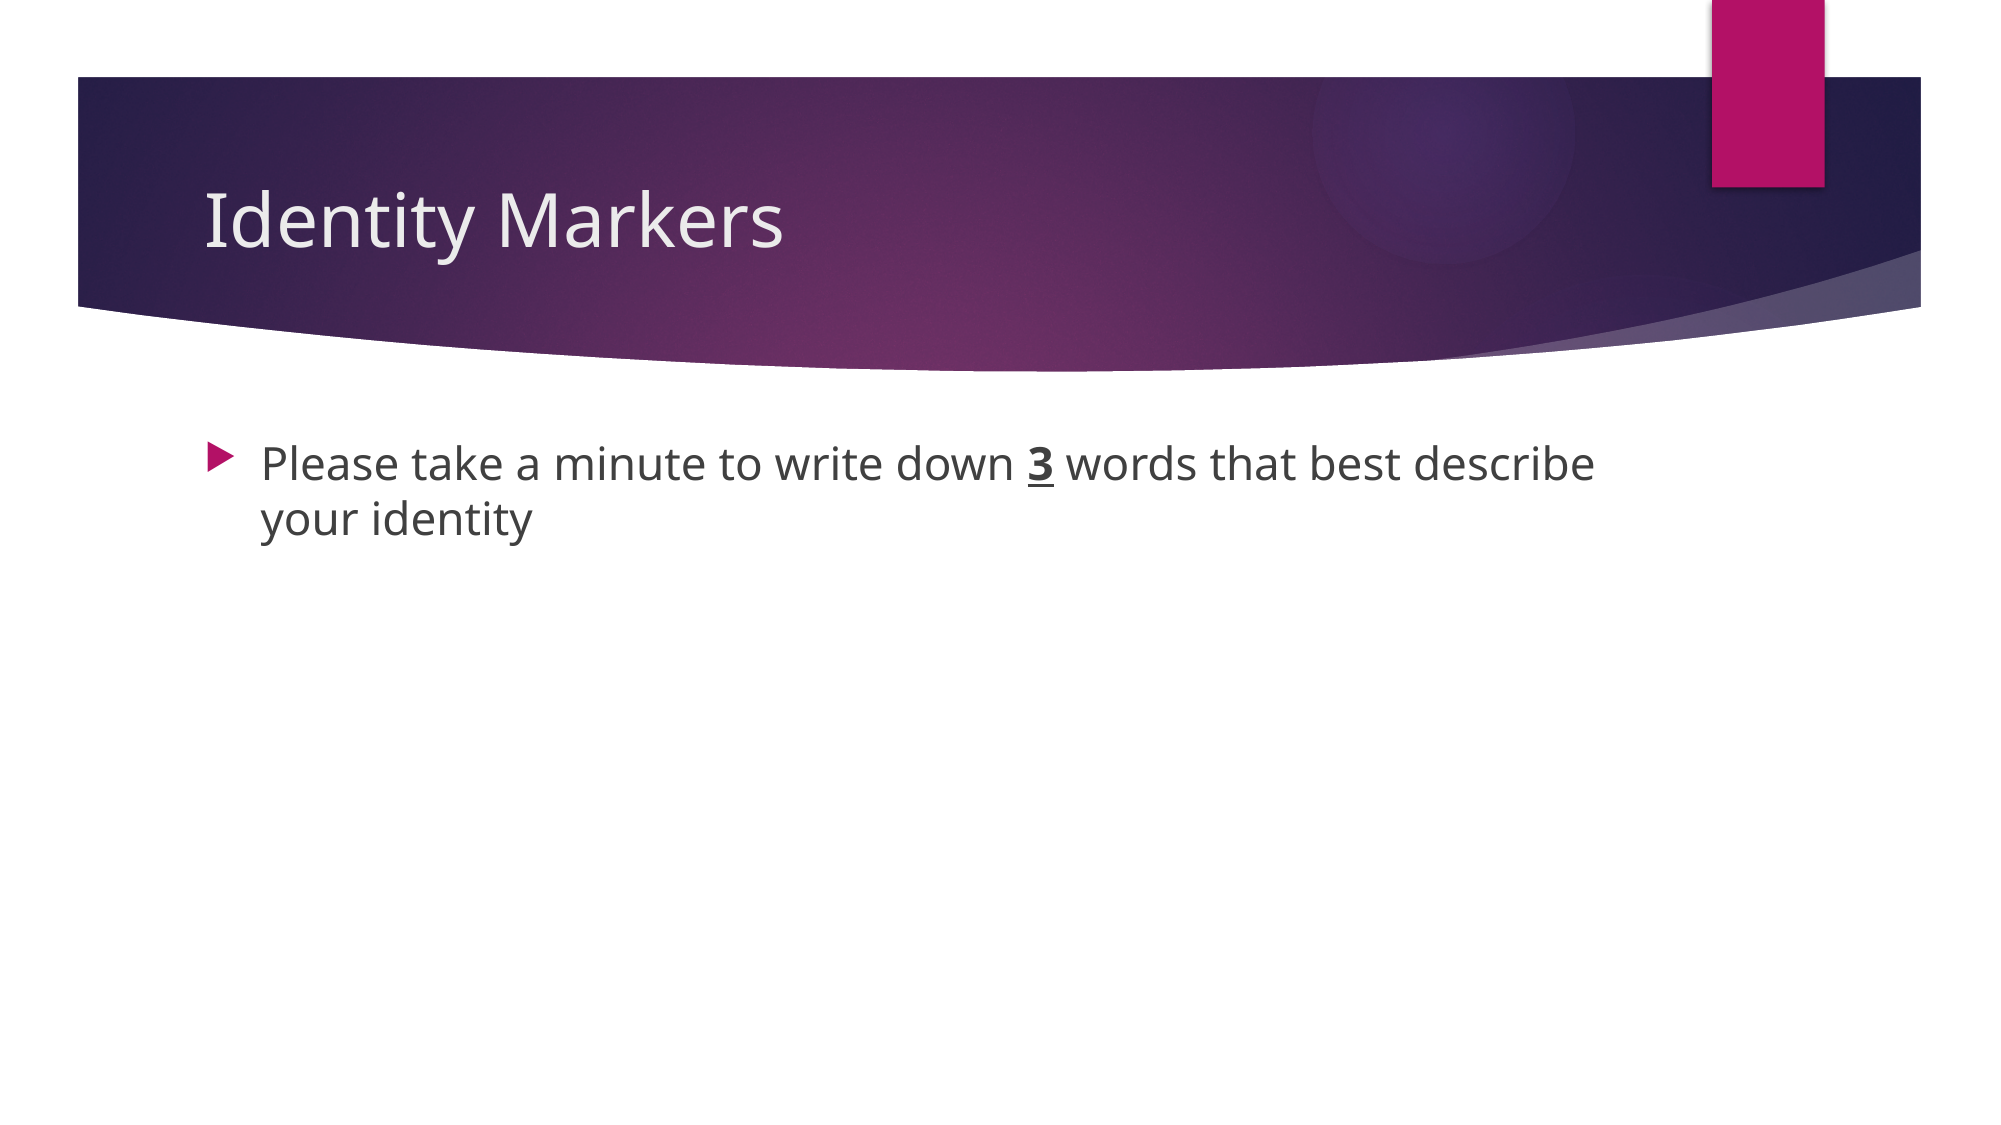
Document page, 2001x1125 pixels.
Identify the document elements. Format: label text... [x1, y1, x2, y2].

list Please take a minute to write down 3 words that best describe your identity [189, 427, 1638, 988]
title Identity Markers [189, 159, 1627, 276]
